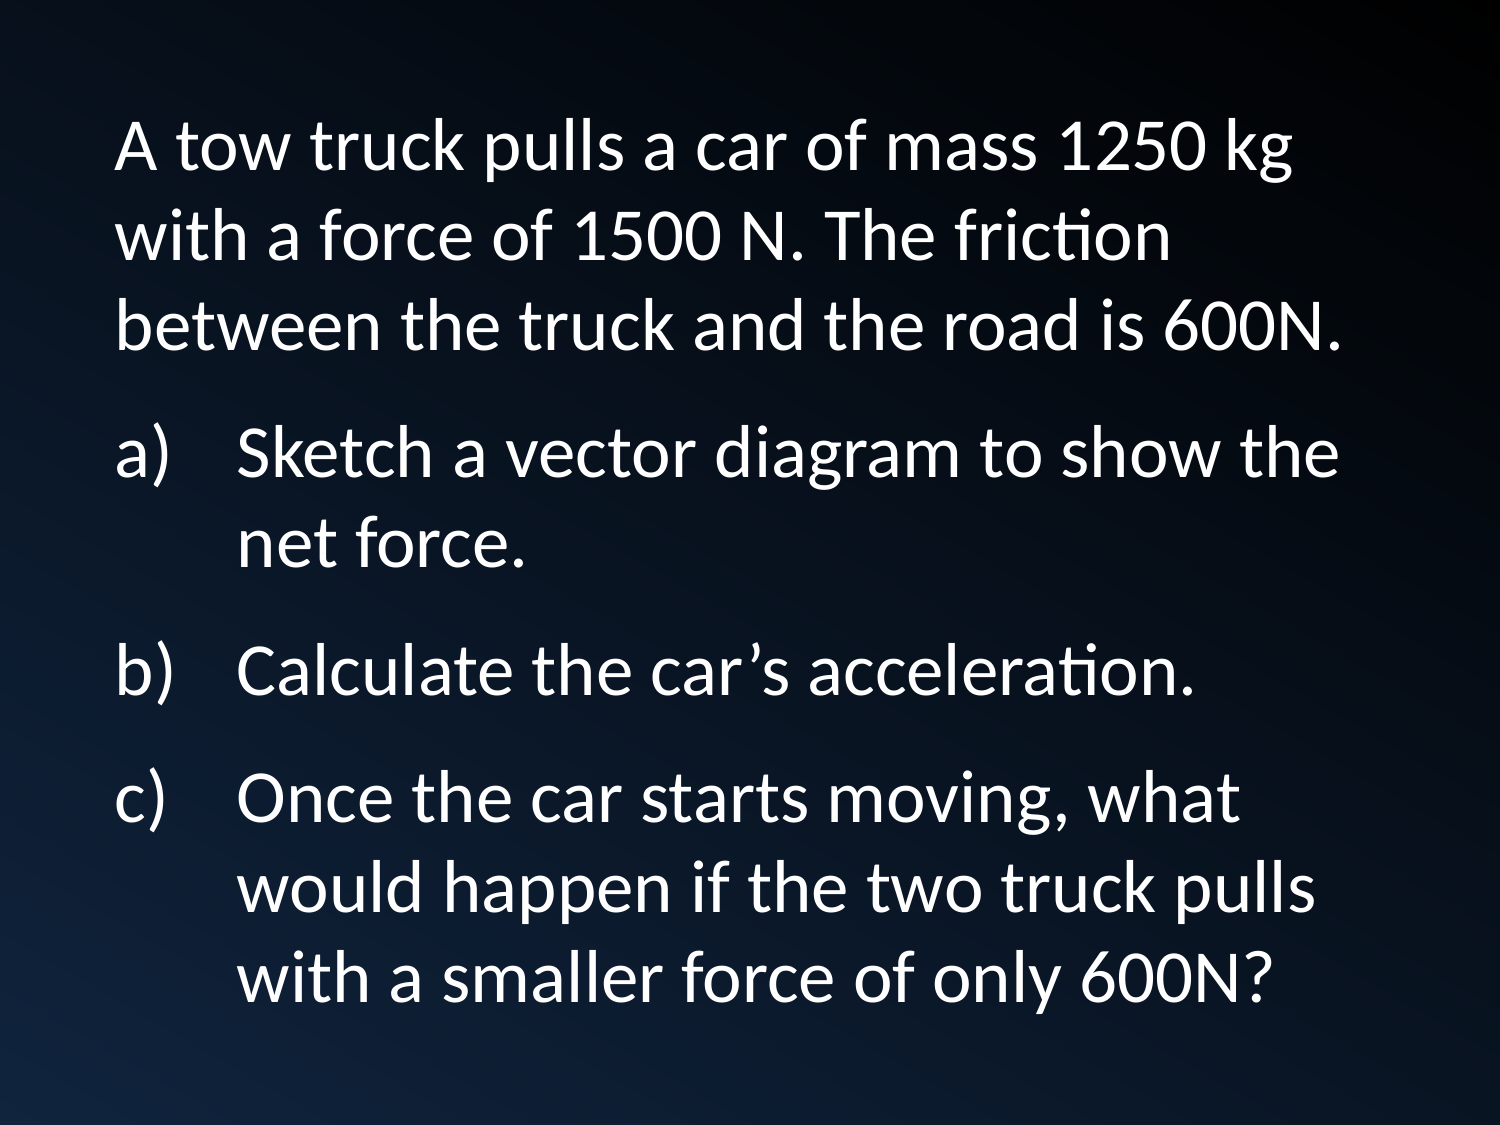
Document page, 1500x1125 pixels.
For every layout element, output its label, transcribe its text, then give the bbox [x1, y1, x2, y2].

text_box A tow truck pulls a car of mass 1250 kg with a force of 1500 N. The friction between the truck and the road is 600N. Sketch a vector diagram to show the net force. Calculate the car’s acceleration. Once the car starts moving, what would happen if the two truck pulls with a smaller force of only 600N? [99, 87, 1413, 1025]
